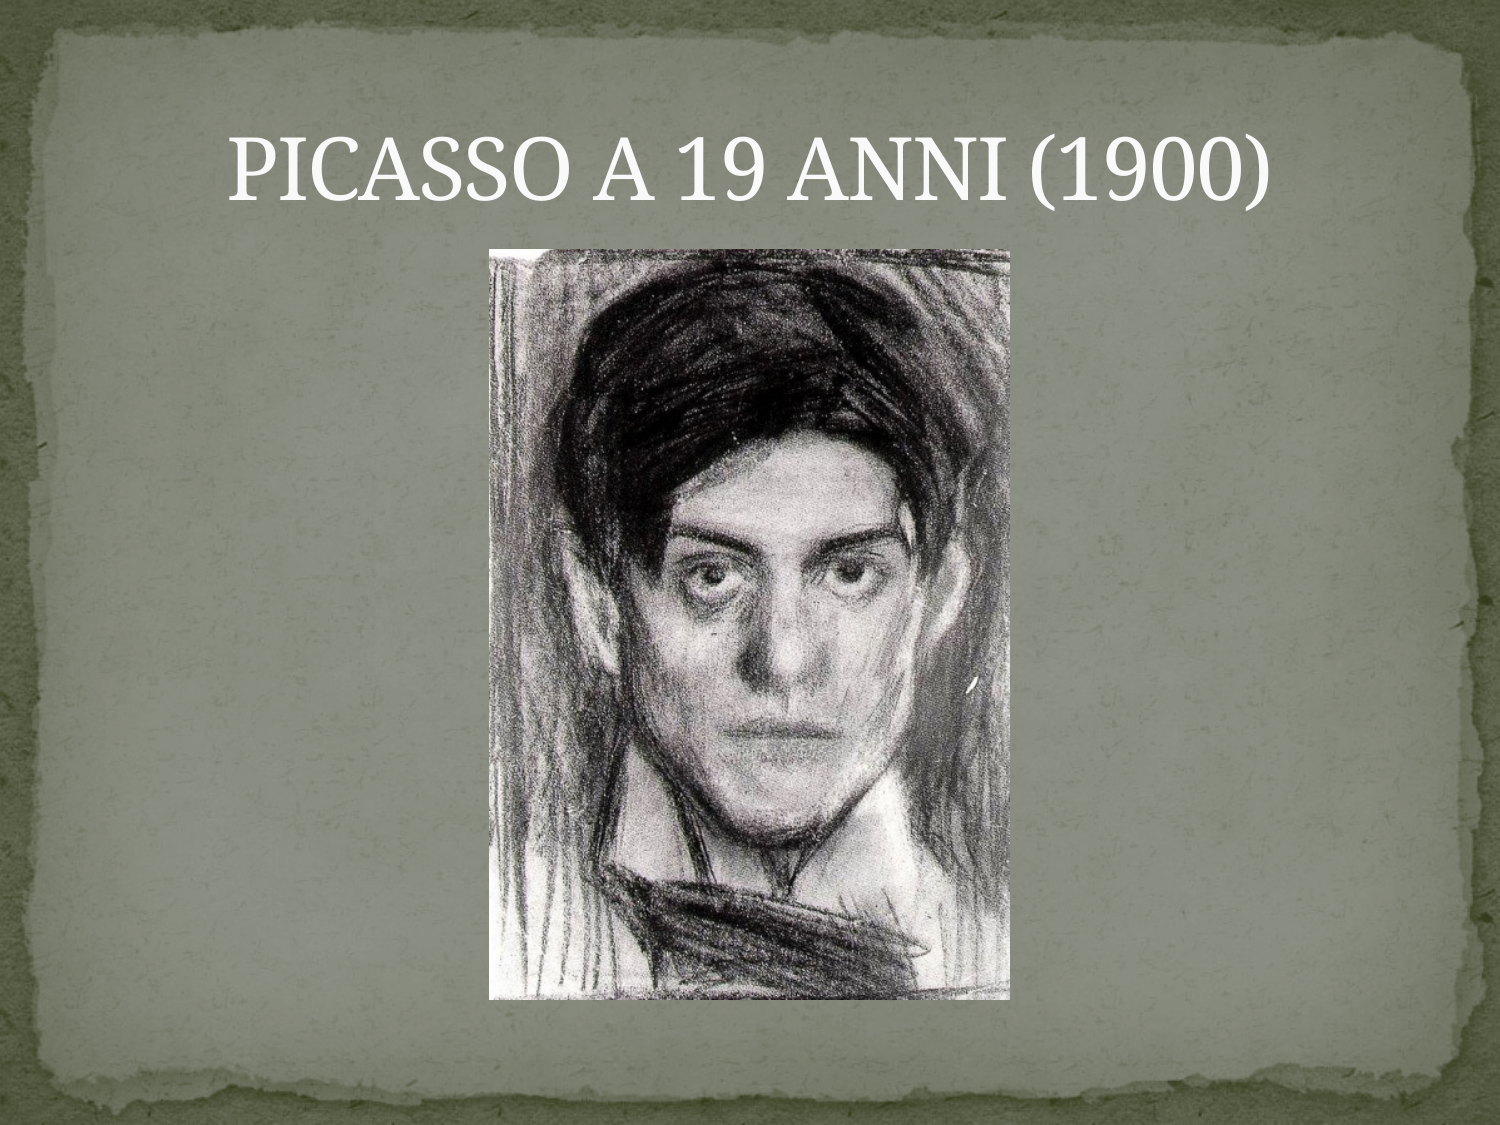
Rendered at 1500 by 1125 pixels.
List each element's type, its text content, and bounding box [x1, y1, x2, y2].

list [492, 252, 1010, 998]
title PICASSO A 19 ANNI (1900) [74, 24, 1425, 225]
